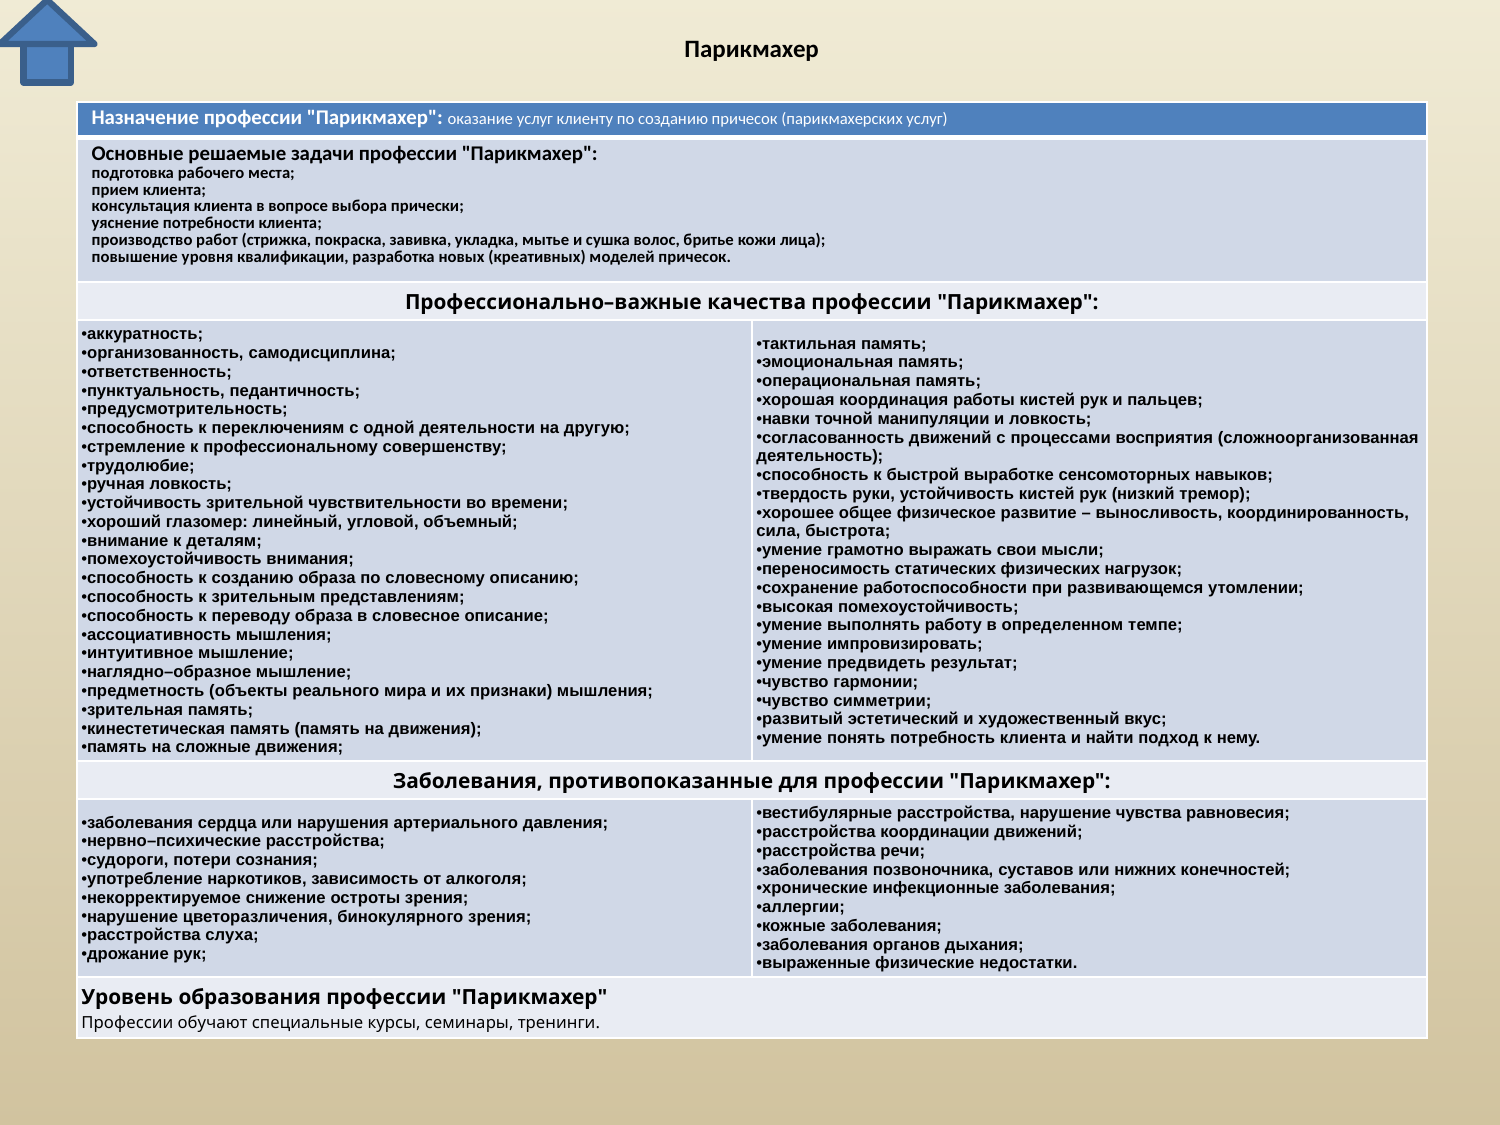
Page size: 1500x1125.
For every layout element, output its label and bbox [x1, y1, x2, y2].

text_box [0, 0, 94, 82]
table_cell [78, 978, 1426, 1037]
table_cell [78, 140, 1426, 281]
table_cell [753, 800, 1426, 976]
table_header [78, 103, 1426, 135]
table_cell [78, 800, 751, 976]
title [76, 0, 1427, 96]
table_cell [78, 762, 1426, 798]
table_cell [78, 321, 751, 760]
table_cell [78, 283, 1426, 319]
table_cell [753, 321, 1426, 760]
